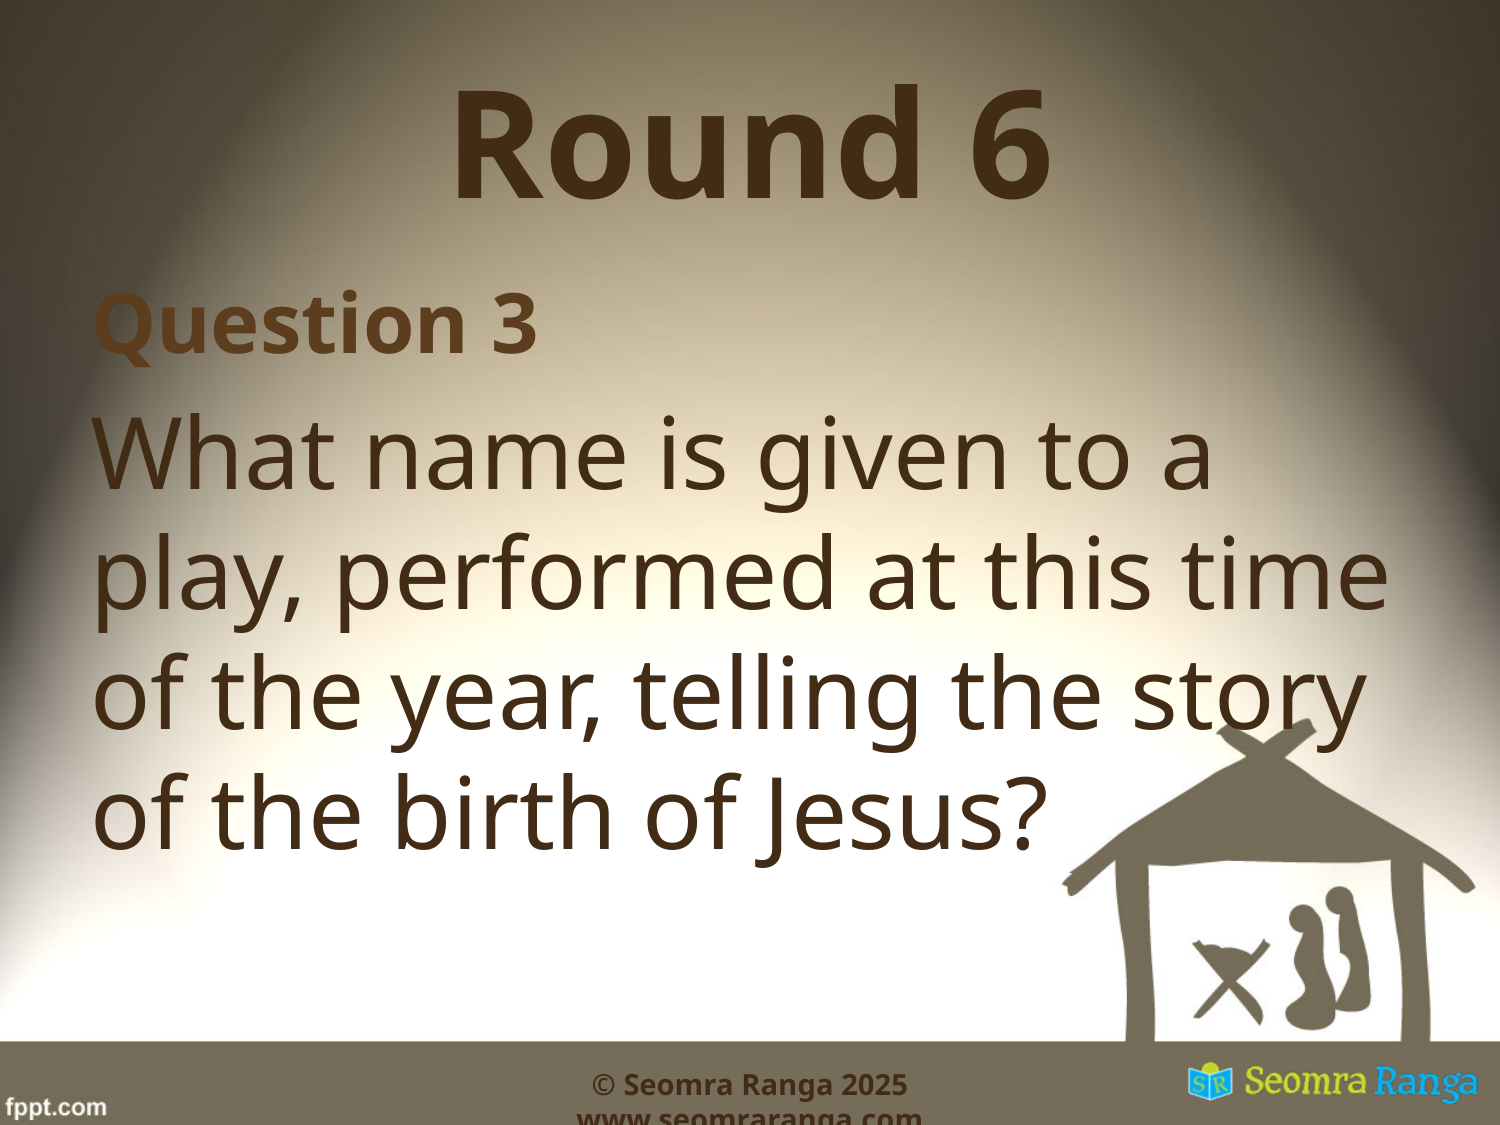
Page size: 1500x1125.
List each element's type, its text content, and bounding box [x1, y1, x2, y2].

list Question 3 What name is given to a play, performed at this time of the year, telling the story of the birth of Jesus? [75, 262, 1425, 1005]
title Round 6 [75, 45, 1425, 233]
picture [0, 0, 1500, 1125]
text_box © Seomra Ranga 2025 www.seomraranga.com [401, 1058, 1099, 1125]
